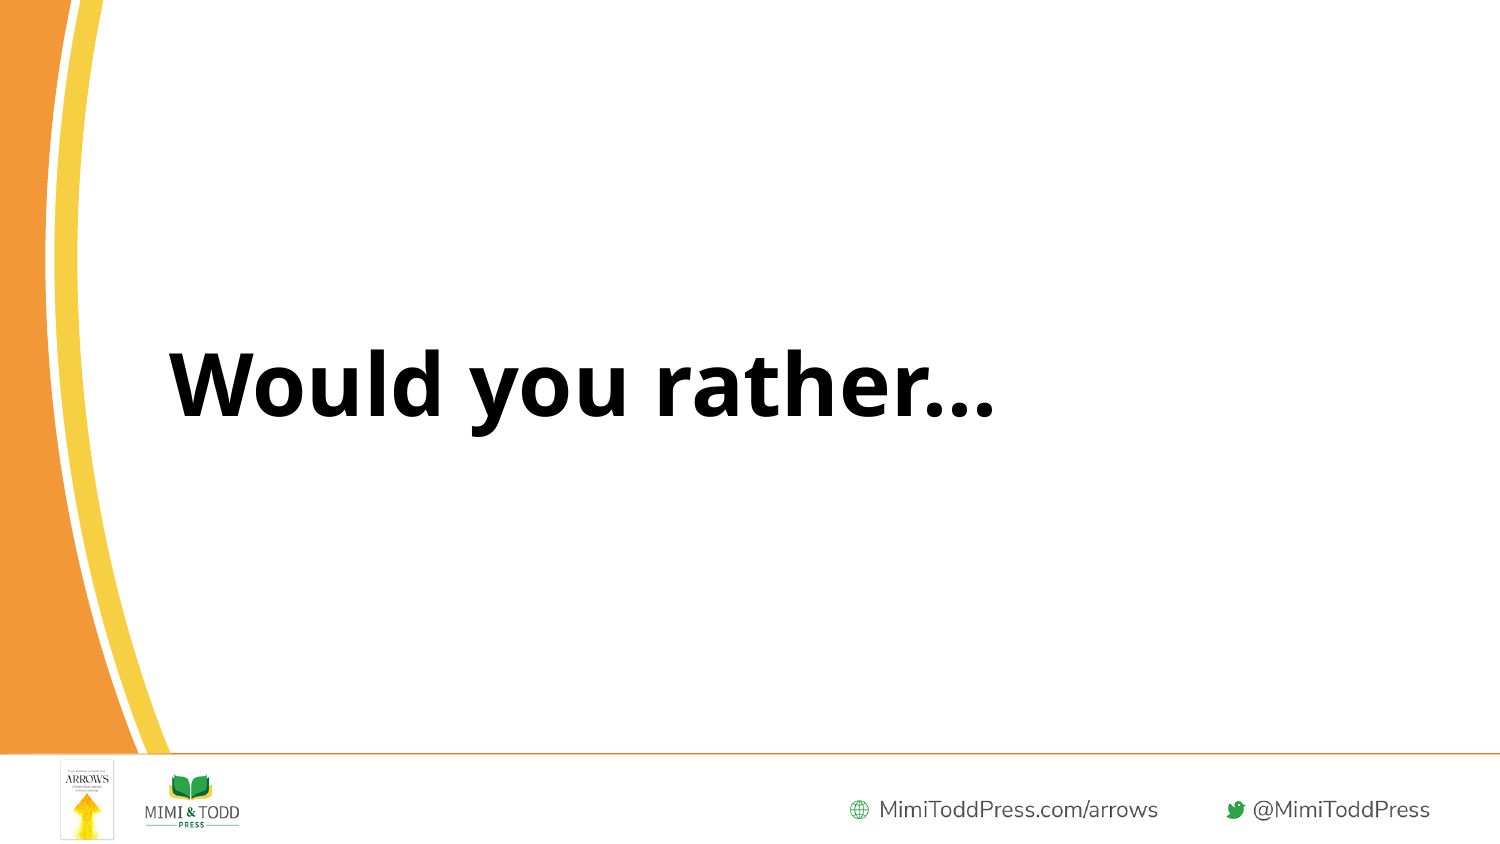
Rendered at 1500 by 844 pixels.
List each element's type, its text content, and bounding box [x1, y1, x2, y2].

picture [0, 753, 1500, 844]
title Would you rather... [154, 298, 1425, 465]
